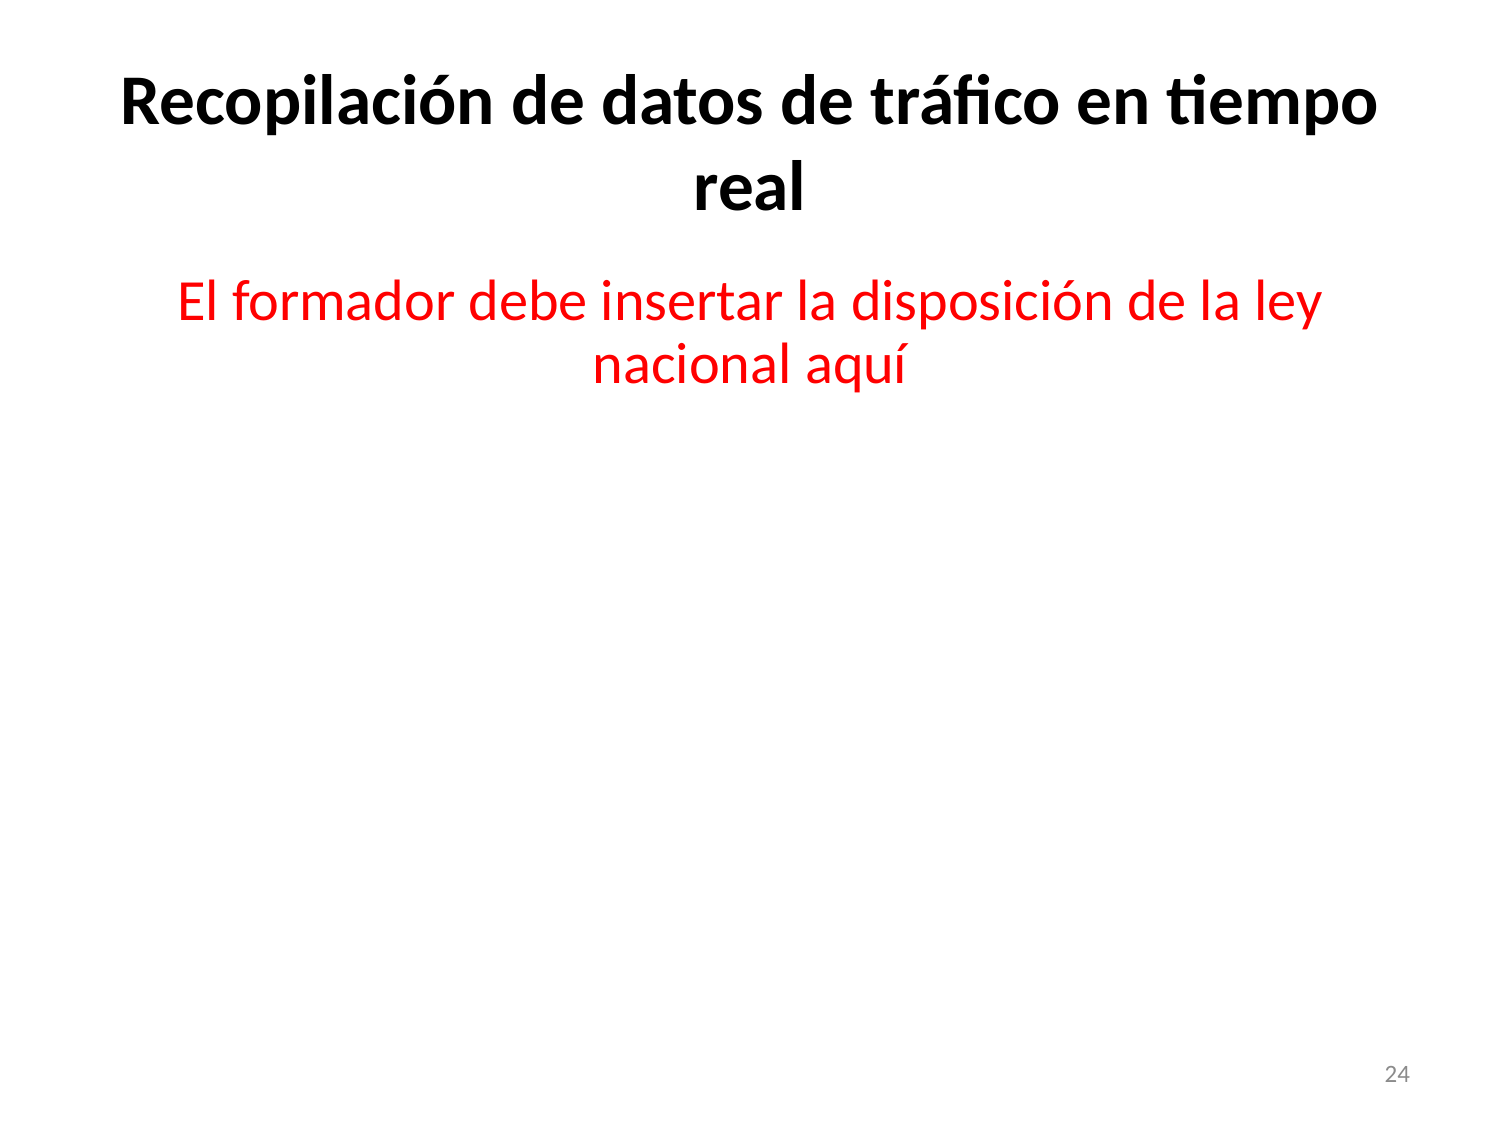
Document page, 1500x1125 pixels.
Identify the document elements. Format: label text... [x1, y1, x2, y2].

title Recopilación de datos de tráfico en tiempo real [75, 45, 1425, 233]
slide_number 24 [1074, 1042, 1425, 1103]
list El formador debe insertar la disposición de la ley nacional aquí [75, 262, 1425, 1005]
